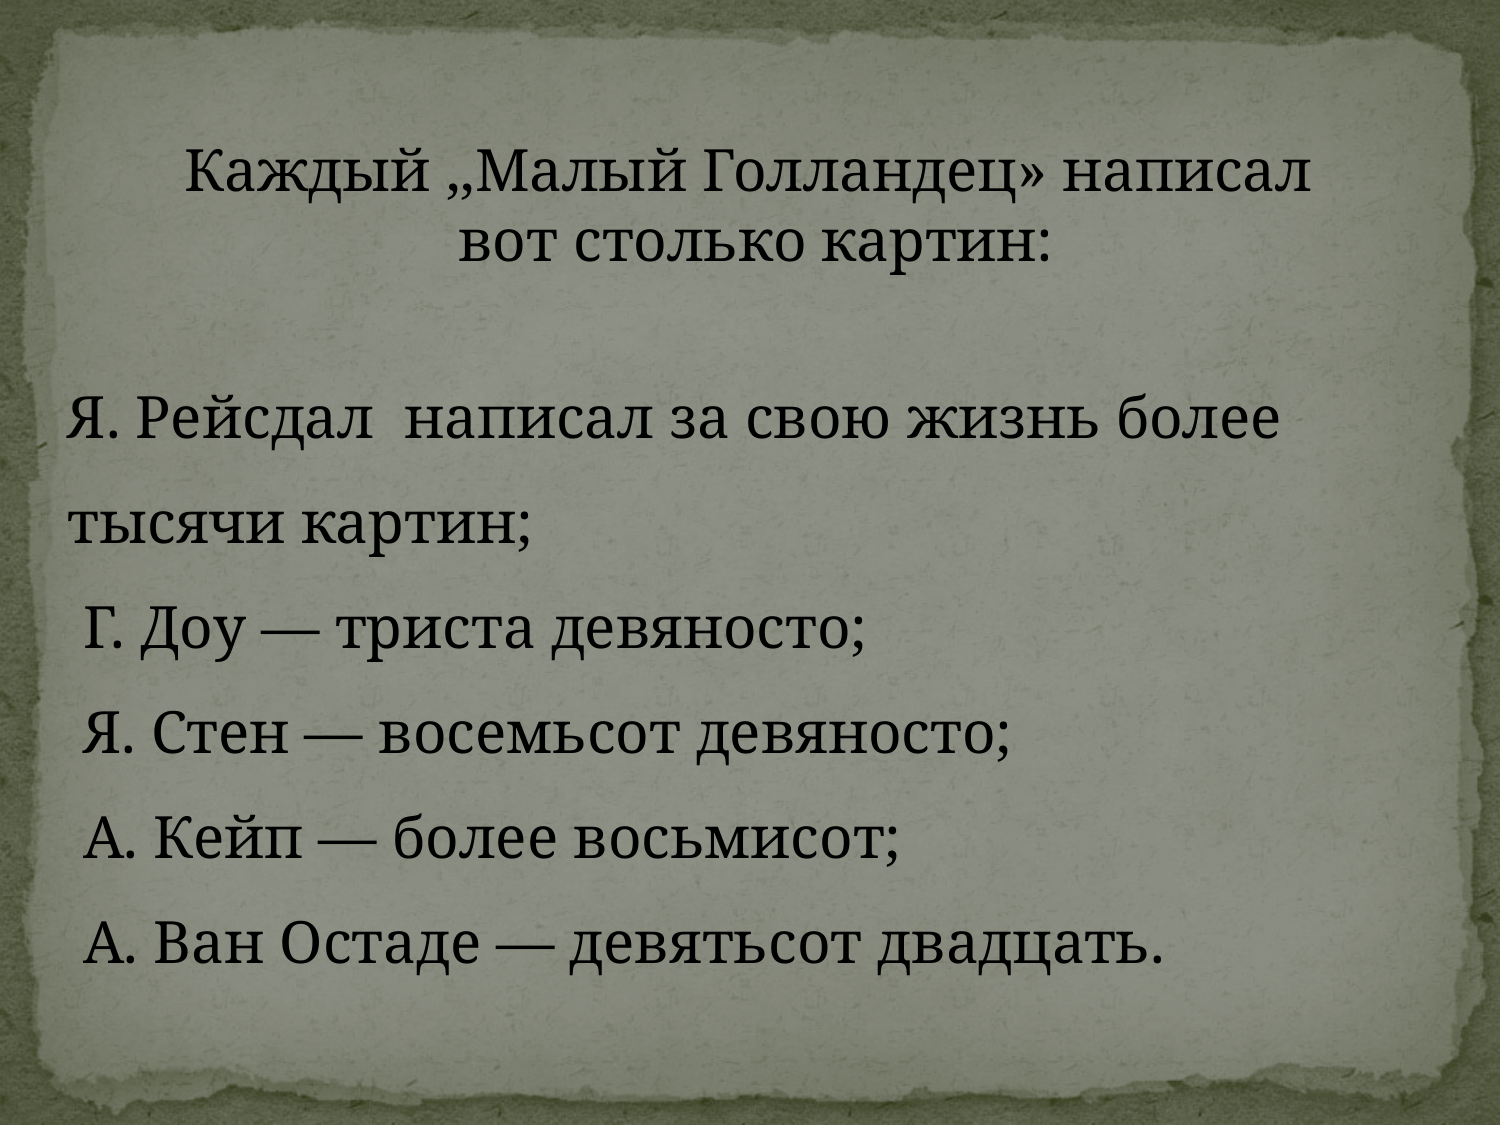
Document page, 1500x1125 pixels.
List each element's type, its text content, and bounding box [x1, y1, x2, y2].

text_box Каждый ,,Малый Голландец» написал вот столько картин: [53, 125, 1459, 281]
text_box Я. Рейсдал написал за свою жизнь более тысячи картин; Г. Доу — триста девяносто; Я. Стен — восемьсот девяносто; А. Кейп — более восьмисот; А. Ван Остаде — девятьсот двадцать. [53, 338, 1459, 983]
